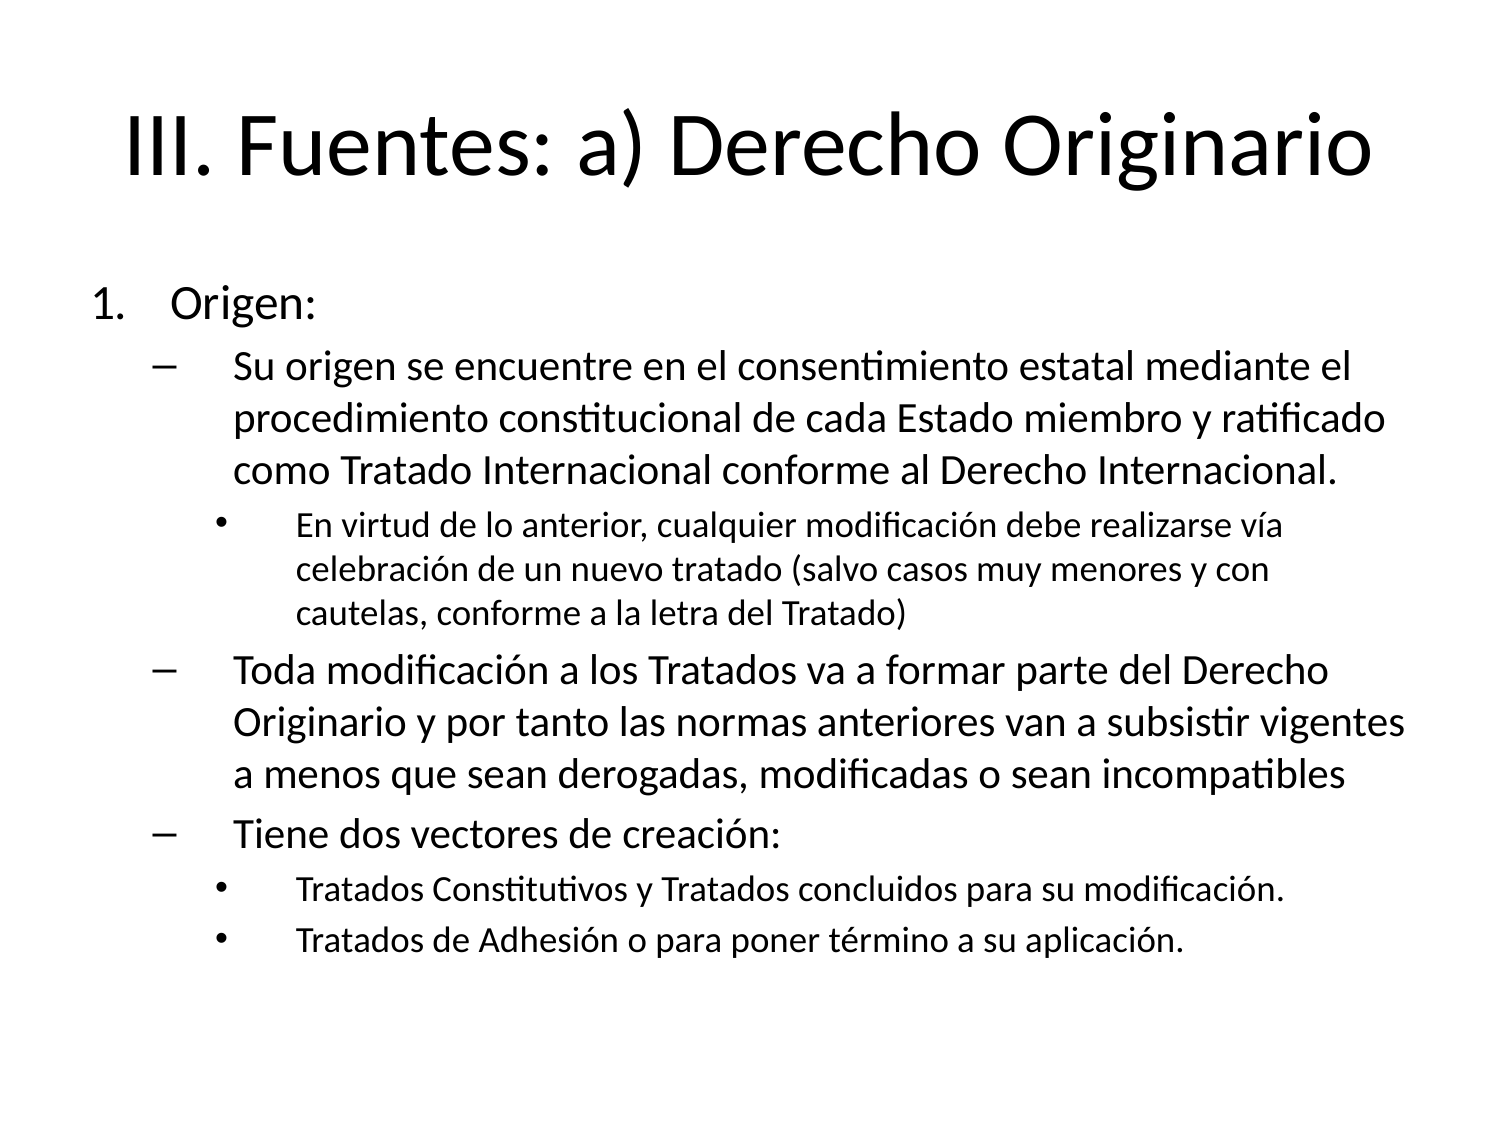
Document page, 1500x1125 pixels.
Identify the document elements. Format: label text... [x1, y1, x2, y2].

list Origen: Su origen se encuentre en el consentimiento estatal mediante el procedimiento constitucional de cada Estado miembro y ratificado como Tratado Internacional conforme al Derecho Internacional. En virtud de lo anterior, cualquier modificación debe realizarse vía celebración de un nuevo tratado (salvo casos muy menores y con cautelas, conforme a la letra del Tratado) Toda modificación a los Tratados va a formar parte del Derecho Originario y por tanto las normas anteriores van a subsistir vigentes a menos que sean derogadas, modificadas o sean incompatibles Tiene dos vectores de creación: Tratados Constitutivos y Tratados concluidos para su modificación. Tratados de Adhesión o para poner término a su aplicación. [75, 262, 1425, 1005]
title III. Fuentes: a) Derecho Originario [75, 45, 1425, 233]
